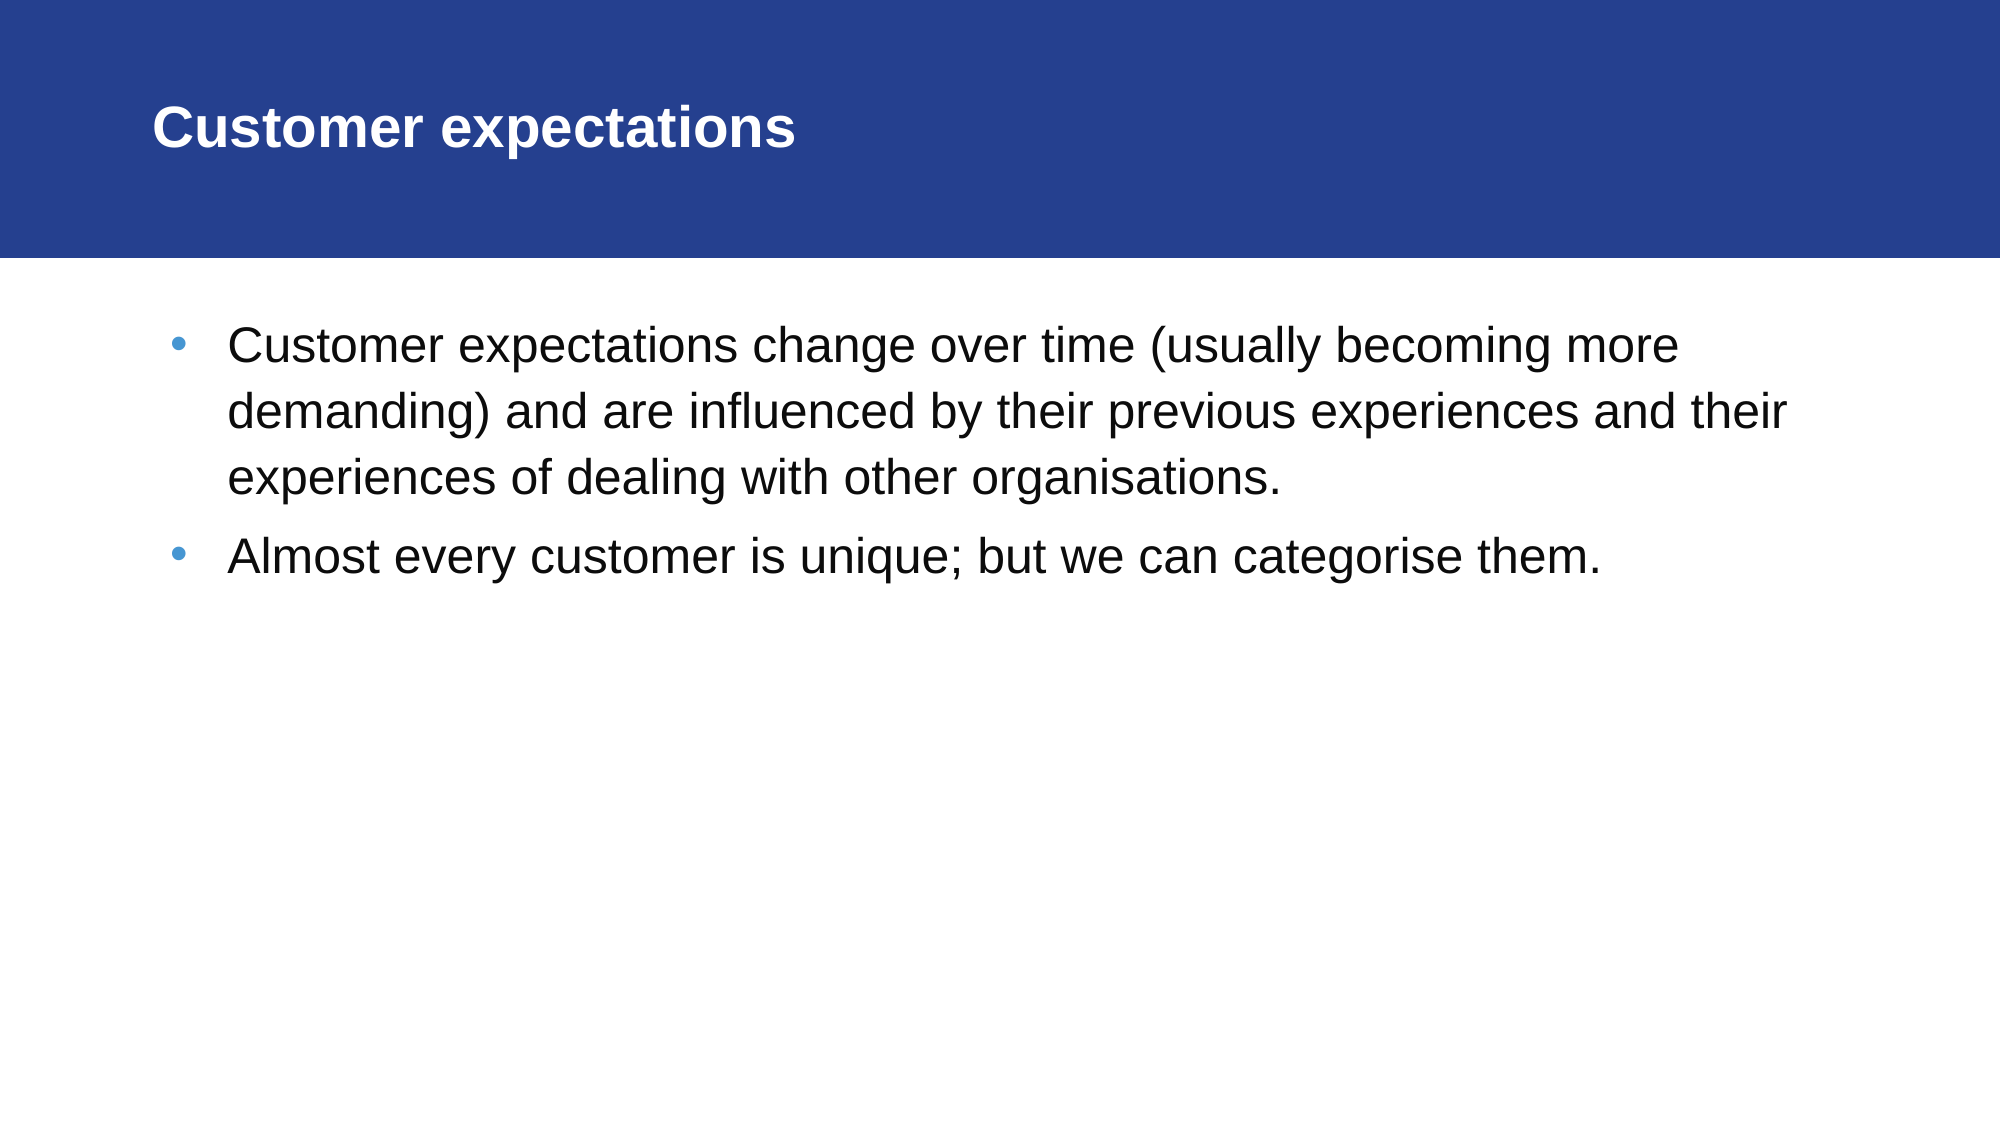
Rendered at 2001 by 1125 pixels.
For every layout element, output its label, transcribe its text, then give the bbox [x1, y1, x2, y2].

title Customer expectations [137, 20, 1863, 238]
list Customer expectations change over time (usually becoming more demanding) and are influenced by their previous experiences and their experiences of dealing with other organisations. Almost every customer is unique; but we can categorise them. [137, 299, 1863, 1025]
